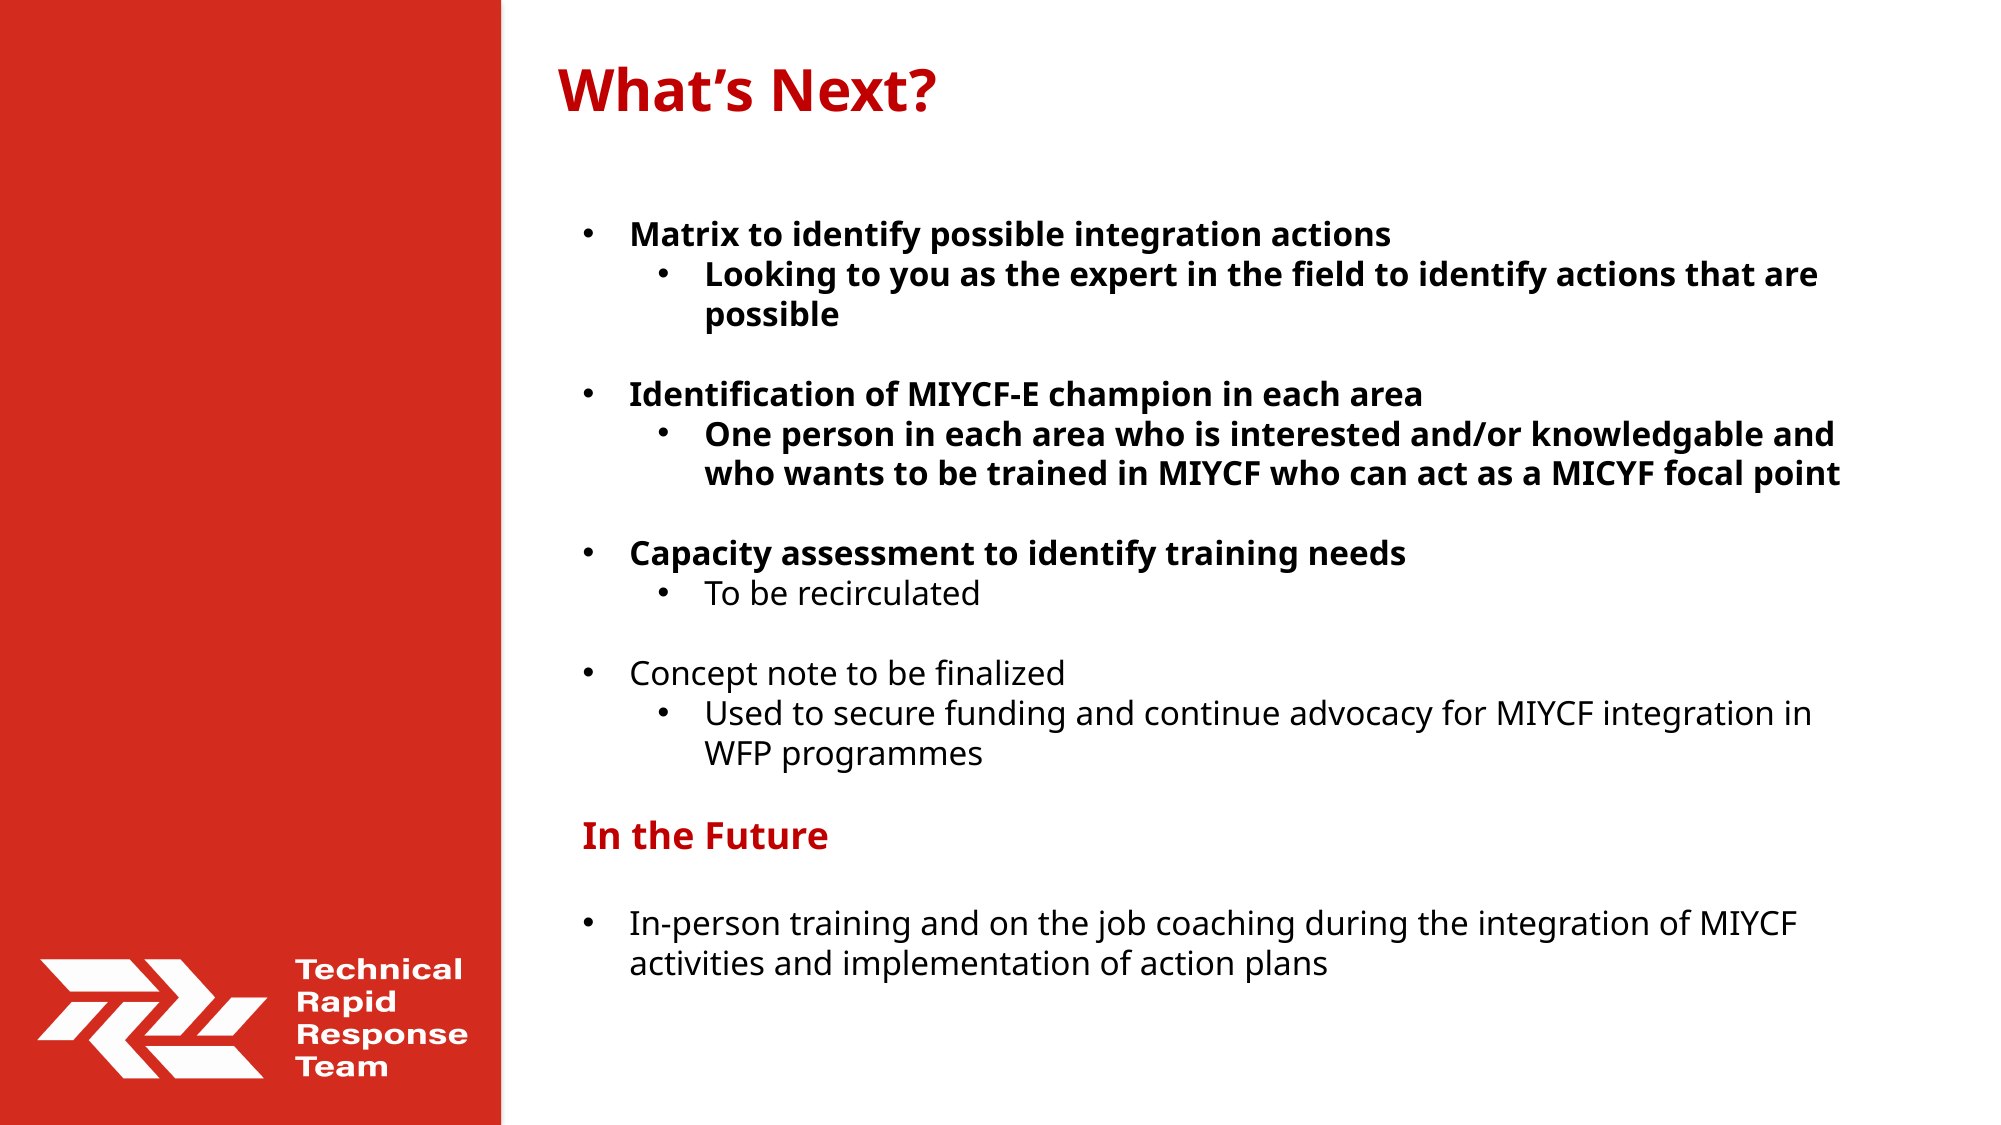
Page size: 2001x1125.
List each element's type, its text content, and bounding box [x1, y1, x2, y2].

picture [26, 942, 482, 1090]
text_box What’s Next? [543, 45, 2000, 131]
text_box Matrix to identify possible integration actions Looking to you as the expert in the field to identify actions that are possible Identification of MIYCF-E champion in each area One person in each area who is interested and/or knowledgable and who wants to be trained in MIYCF who can act as a MICYF focal point Capacity assessment to identify training needs To be recirculated Concept note to be finalized Used to secure funding and continue advocacy for MIYCF integration in WFP programmes In the Future In-person training and on the job coaching during the integration of MIYCF activities and implementation of action plans [567, 205, 1899, 1125]
